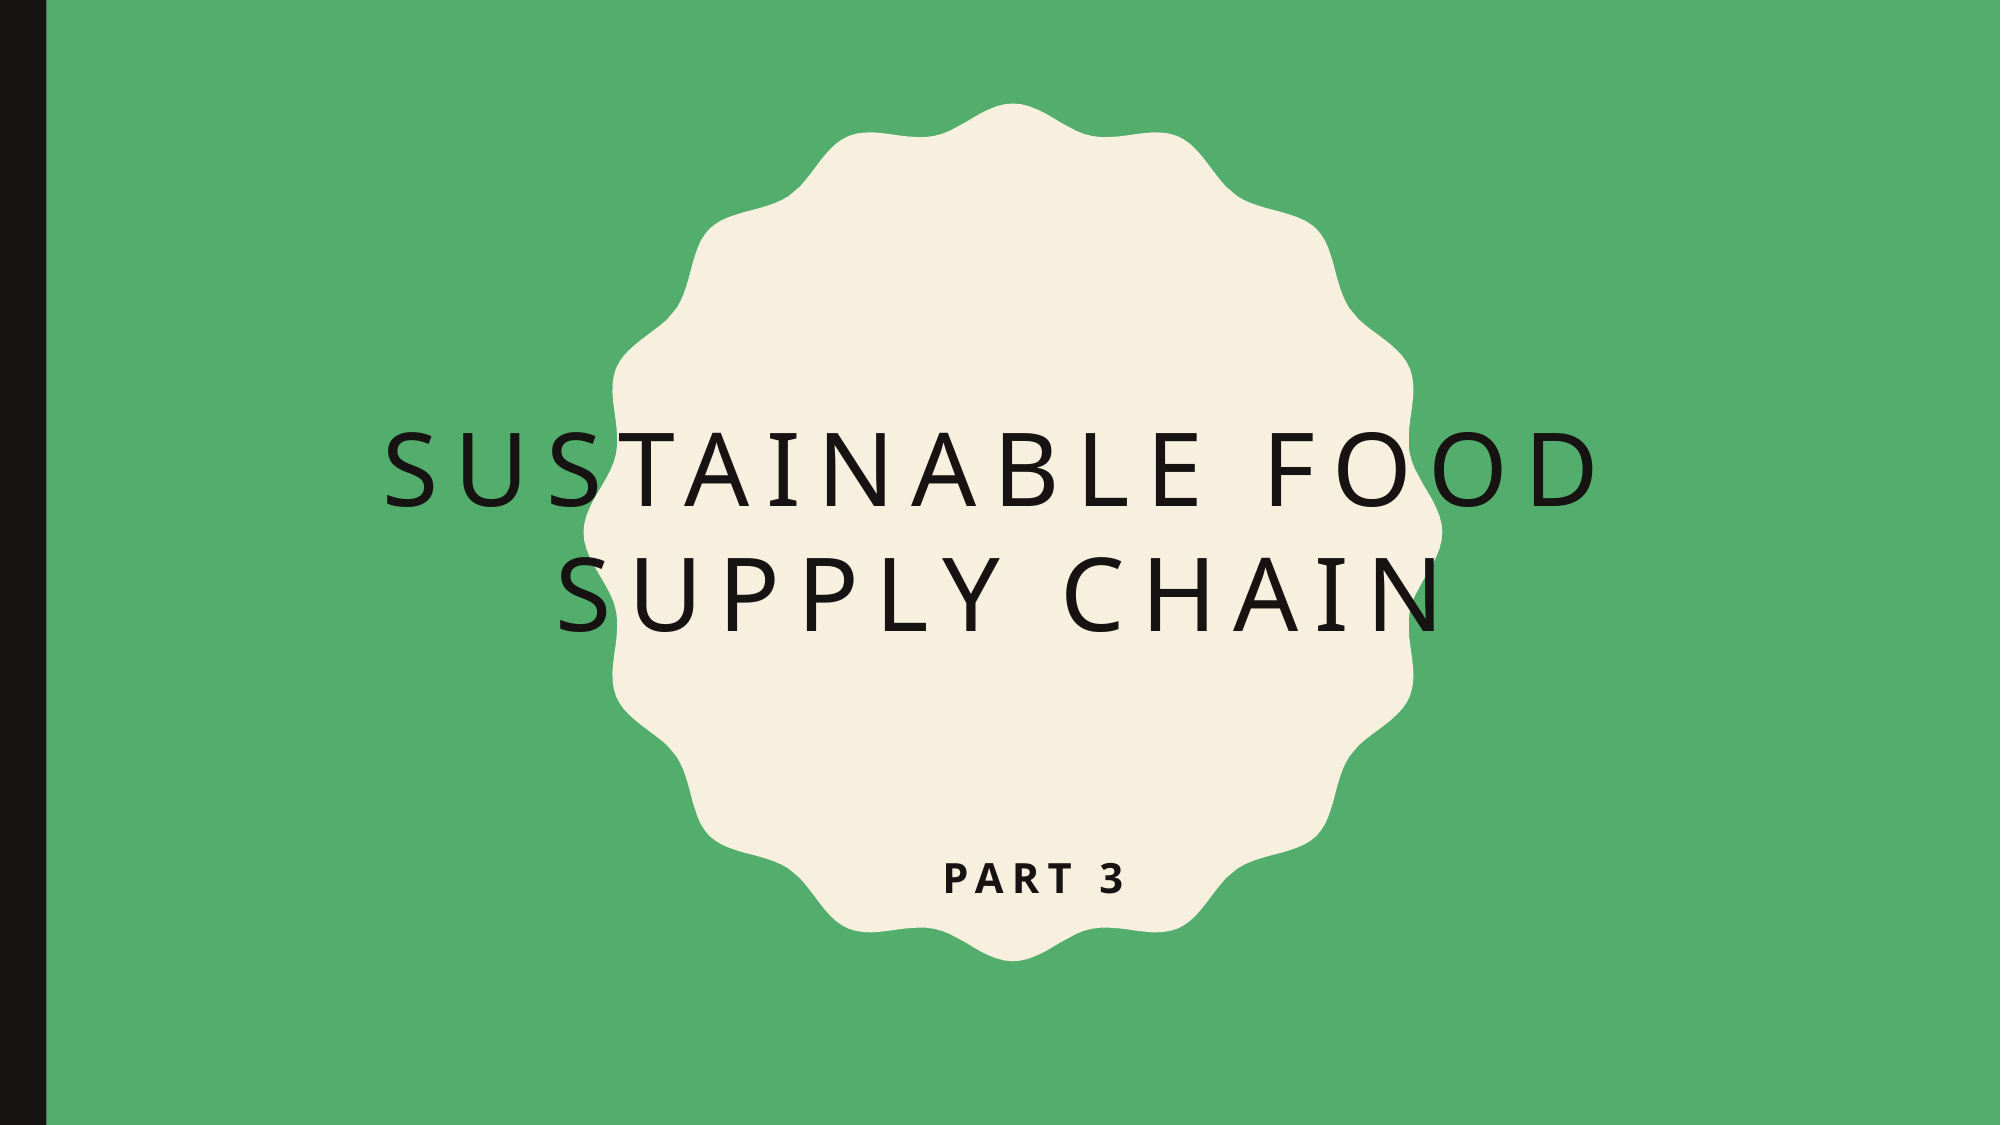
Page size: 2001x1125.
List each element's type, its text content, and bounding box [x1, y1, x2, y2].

title Sustainable food supply chain [314, 359, 1686, 704]
subtitle Part 3 [472, 843, 1594, 1022]
